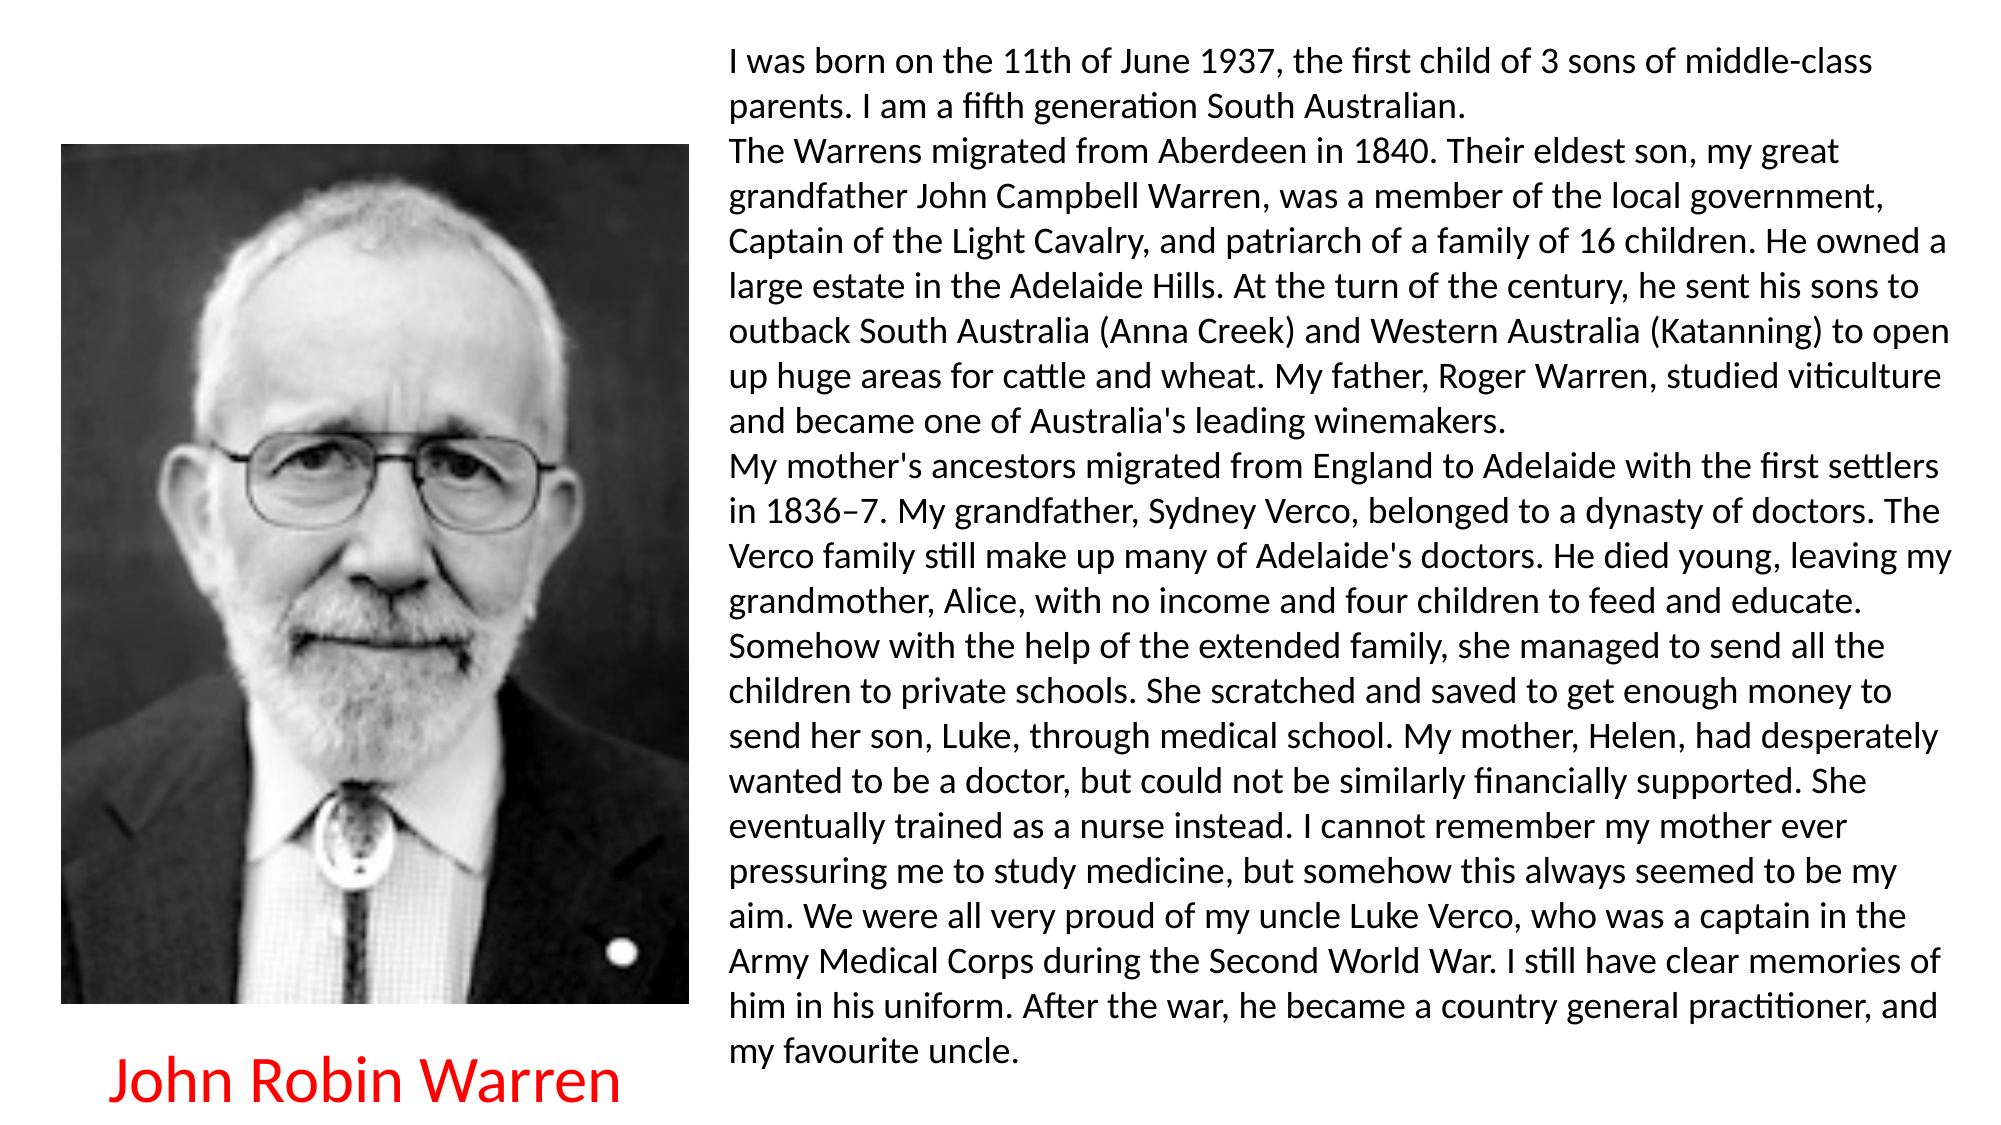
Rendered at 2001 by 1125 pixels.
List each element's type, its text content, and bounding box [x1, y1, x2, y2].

picture [61, 144, 689, 1005]
text_box I was born on the 11th of June 1937, the first child of 3 sons of middle-class parents. I am a fifth generation South Australian. The Warrens migrated from Aberdeen in 1840. Their eldest son, my great grandfather John Campbell Warren, was a member of the local government, Captain of the Light Cavalry, and patriarch of a family of 16 children. He owned a large estate in the Adelaide Hills. At the turn of the century, he sent his sons to outback South Australia (Anna Creek) and Western Australia (Katanning) to open up huge areas for cattle and wheat. My father, Roger Warren, studied viticulture and became one of Australia's leading winemakers. My mother's ancestors migrated from England to Adelaide with the first settlers in 1836–7. My grandfather, Sydney Verco, belonged to a dynasty of doctors. The Verco family still make up many of Adelaide's doctors. He died young, leaving my grandmother, Alice, with no income and four children to feed and educate. Somehow with the help of the extended family, she managed to send all the children to private schools. She scratched and saved to get enough money to send her son, Luke, through medical school. My mother, Helen, had desperately wanted to be a doctor, but could not be similarly financially supported. She eventually trained as a nurse instead. I cannot remember my mother ever pressuring me to study medicine, but somehow this always seemed to be my aim. We were all very proud of my uncle Luke Verco, who was a captain in the Army Medical Corps during the Second World War. I still have clear memories of him in his uniform. After the war, he became a country general practitioner, and my favourite uncle. [713, 28, 1977, 1078]
text_box John Robin Warren [93, 1028, 714, 1124]
